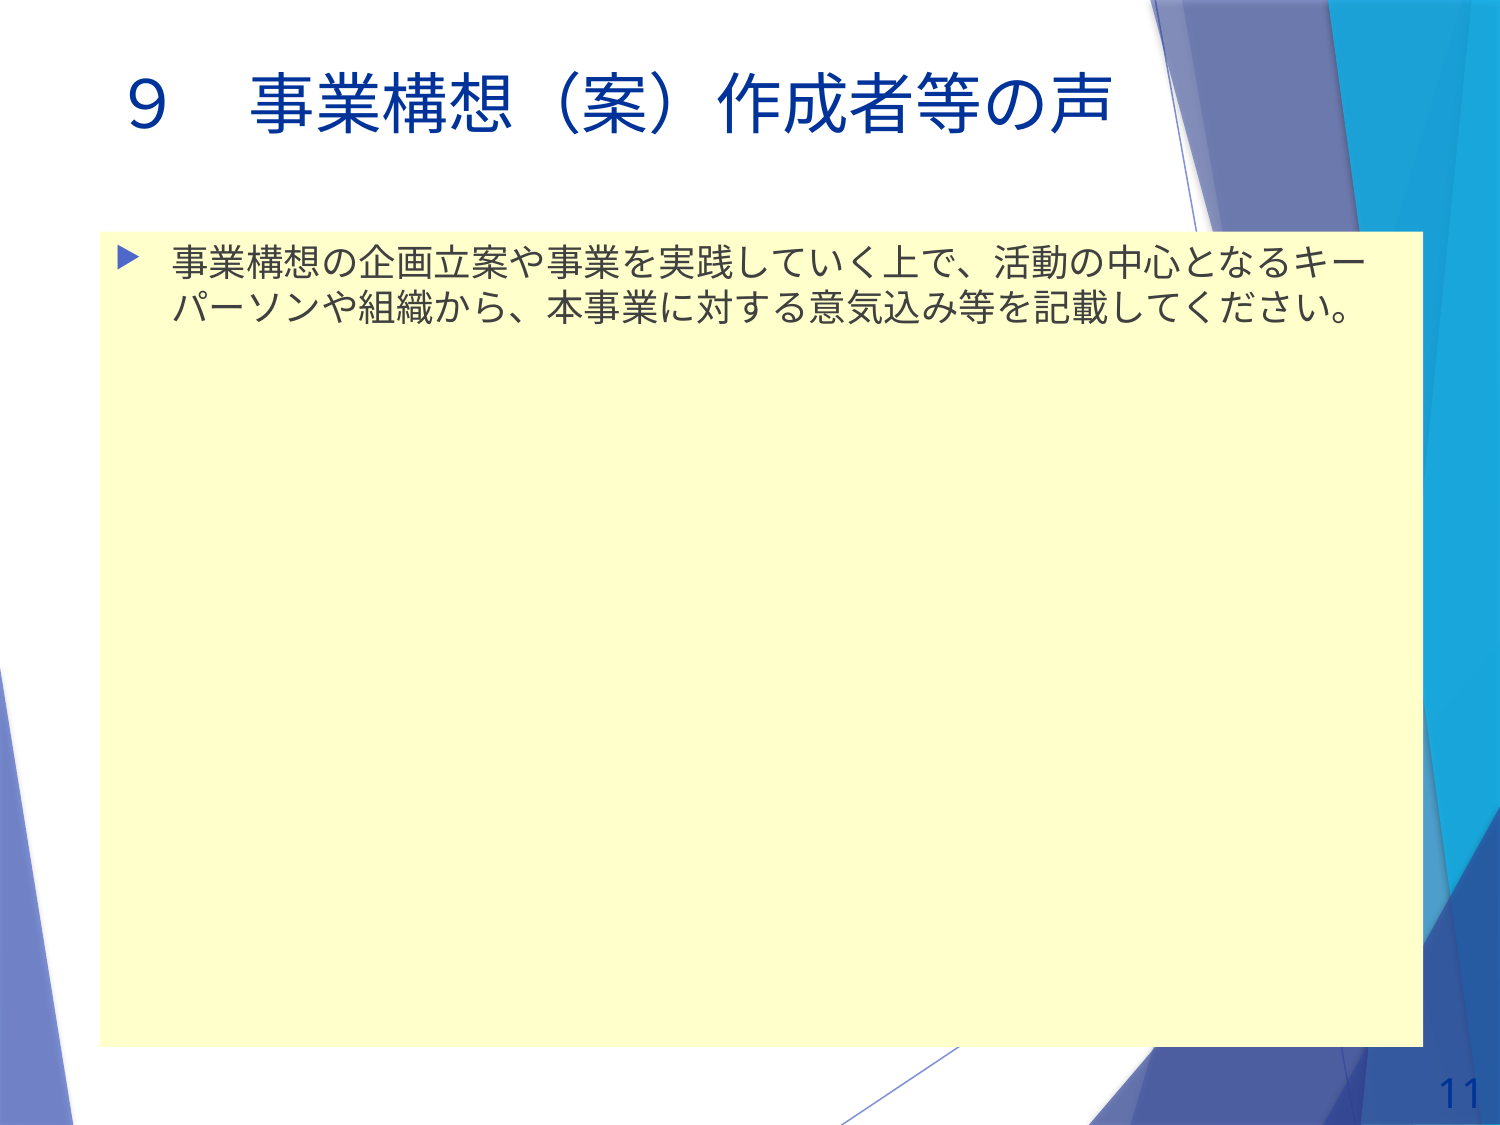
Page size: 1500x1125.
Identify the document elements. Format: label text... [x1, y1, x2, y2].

slide_number 10 [1415, 1065, 1500, 1125]
list 事業構想の企画立案や事業を実践していく上で、活動の中心となるキーパーソンや組織から、本事業に対する意気込み等を記載してください。 [99, 231, 1424, 1047]
title ９ 事業構想（案）作成者等の声 [99, 54, 1355, 161]
